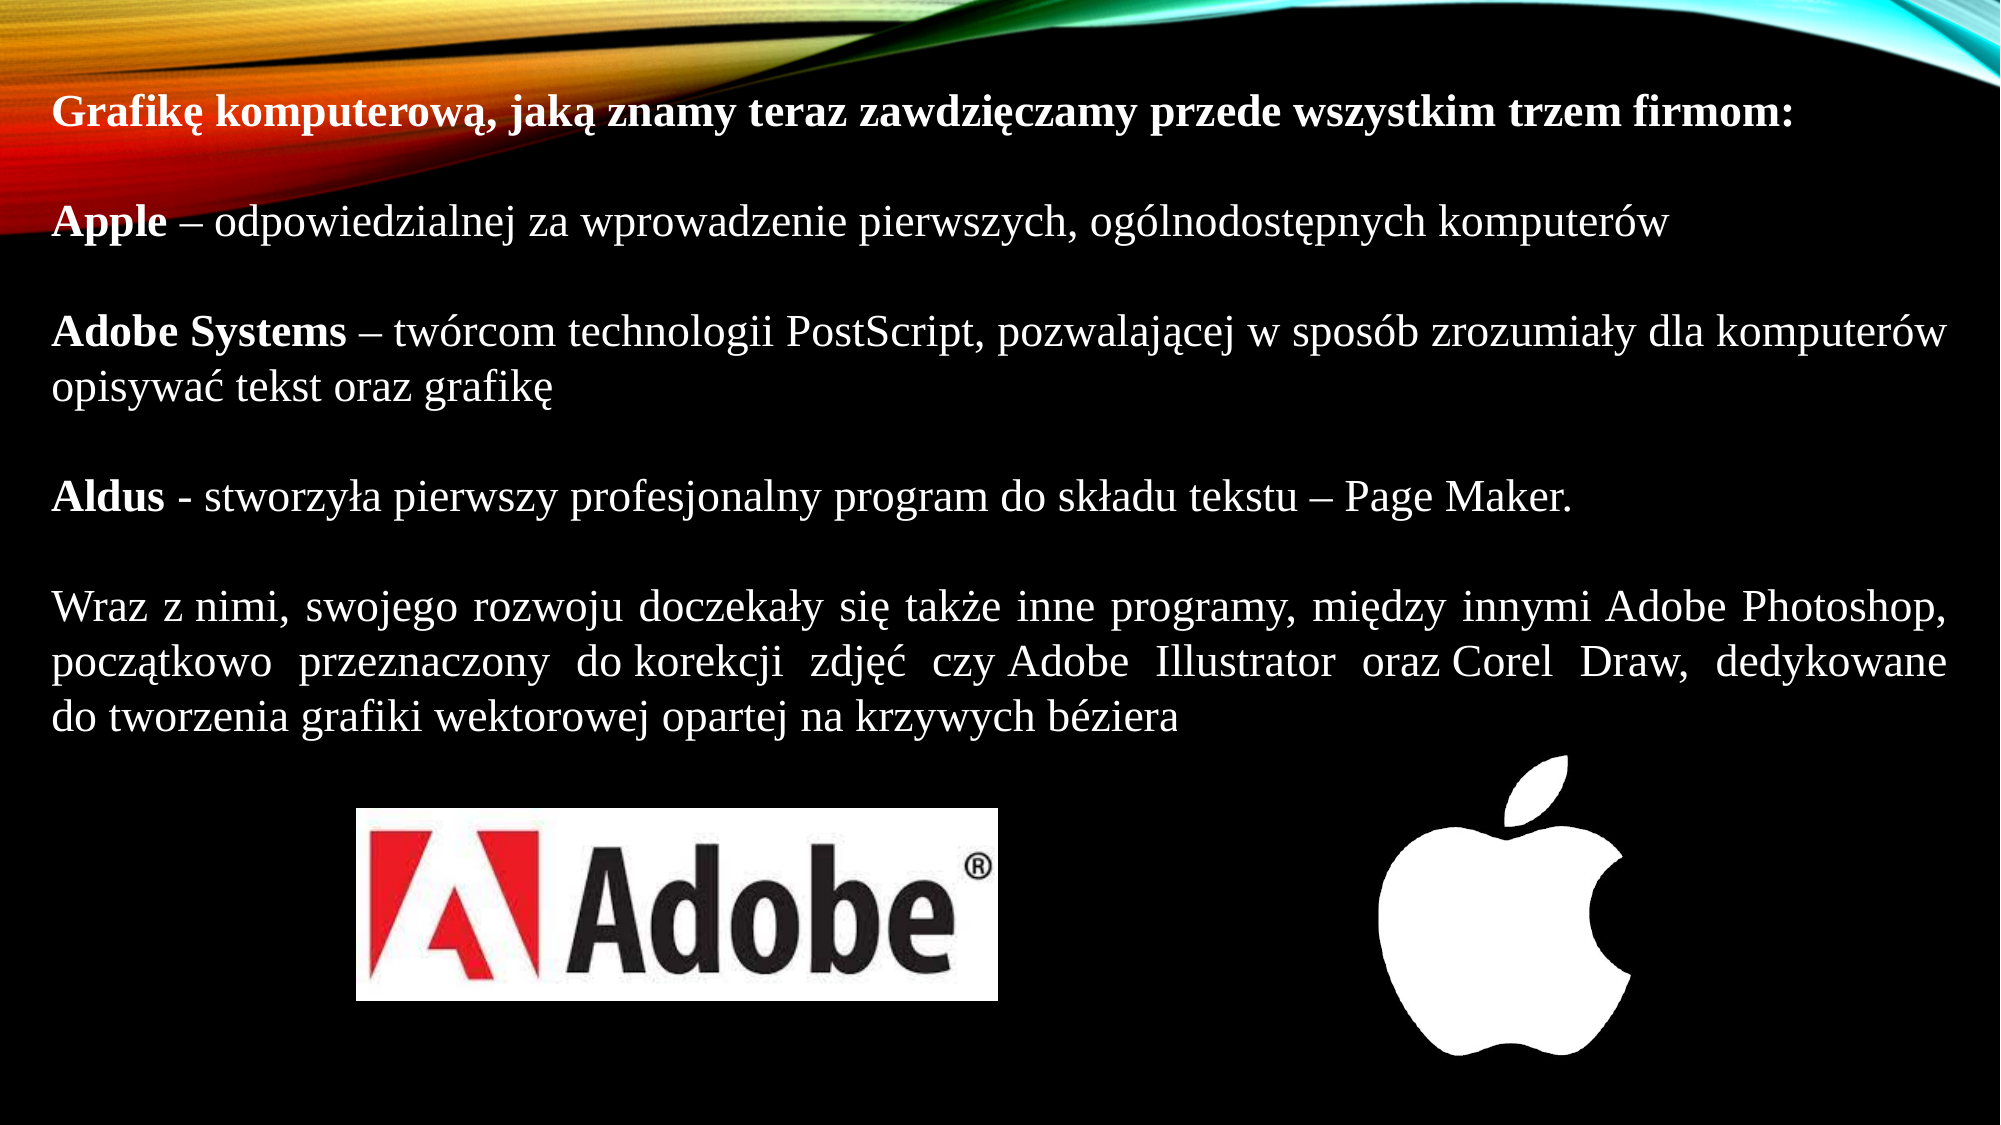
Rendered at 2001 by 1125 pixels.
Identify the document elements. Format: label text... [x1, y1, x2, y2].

picture [1176, 702, 1823, 1107]
picture [356, 808, 998, 1002]
text_box Grafikę komputerową, jaką znamy teraz zawdzięczamy przede wszystkim trzem firmom: Apple – odpowiedzialnej za wprowadzenie pierwszych, ogólnodostępnych komputerów Adobe Systems – twórcom technologii PostScript, pozwalającej w sposób zrozumiały dla komputerów opisywać tekst oraz grafikę Aldus - stworzyła pierwszy profesjonalny program do składu tekstu – Page Maker. Wraz z nimi, swojego rozwoju doczekały się także inne programy, między innymi Adobe Photoshop, początkowo przeznaczony do korekcji zdjęć czy Adobe Illustrator oraz Corel Draw, dedykowane do tworzenia grafiki wektorowej opartej na krzywych béziera. [36, 72, 1964, 748]
picture [0, 0, 2000, 237]
